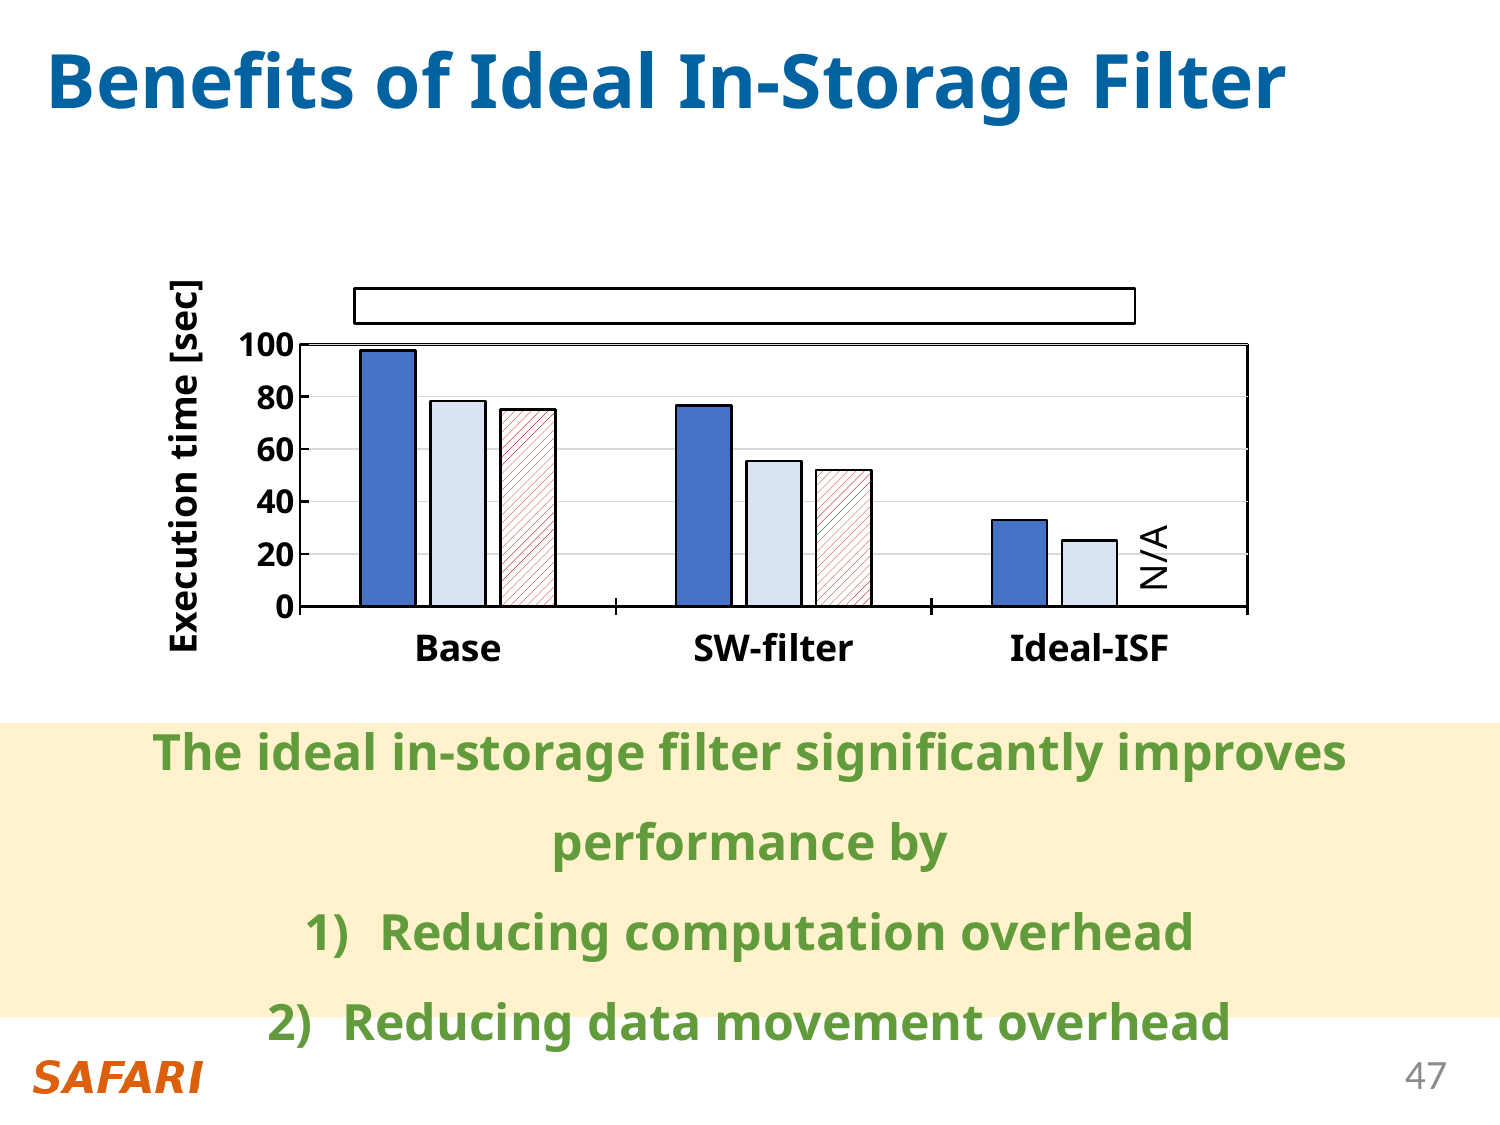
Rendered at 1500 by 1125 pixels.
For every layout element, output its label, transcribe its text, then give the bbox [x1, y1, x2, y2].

text_box Execution time [sec] [151, 263, 212, 670]
chart [217, 261, 1283, 672]
picture [31, 1051, 209, 1104]
title Benefits of Ideal In-Storage Filter [31, 15, 1475, 143]
text_box The ideal in-storage filter significantly improves performance by Reducing computation overhead Reducing data movement overhead [0, 722, 1500, 1018]
